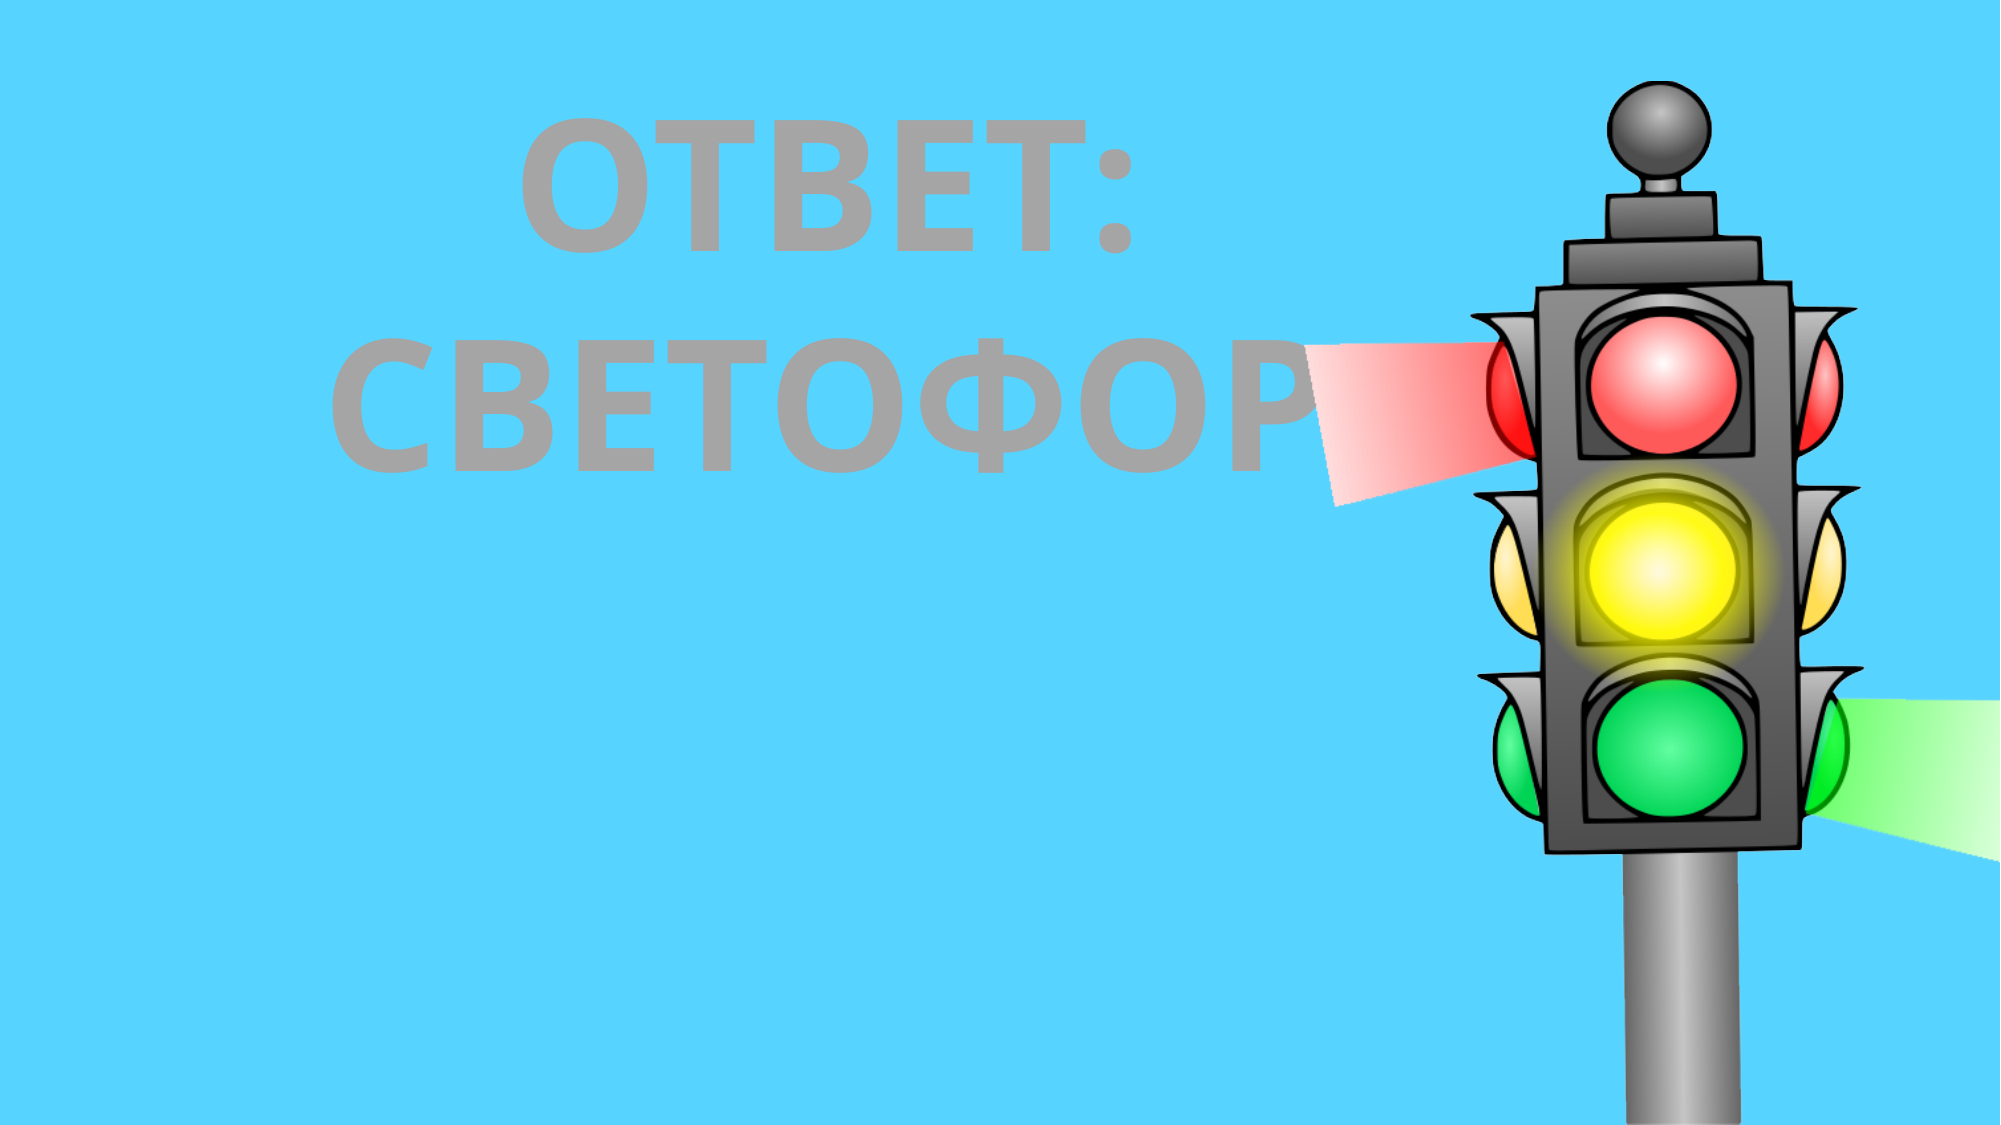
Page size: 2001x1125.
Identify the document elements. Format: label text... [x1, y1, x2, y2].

text_box ОТВЕТ: СВЕТОФОР [218, 61, 1436, 516]
picture [1234, 81, 2000, 1125]
